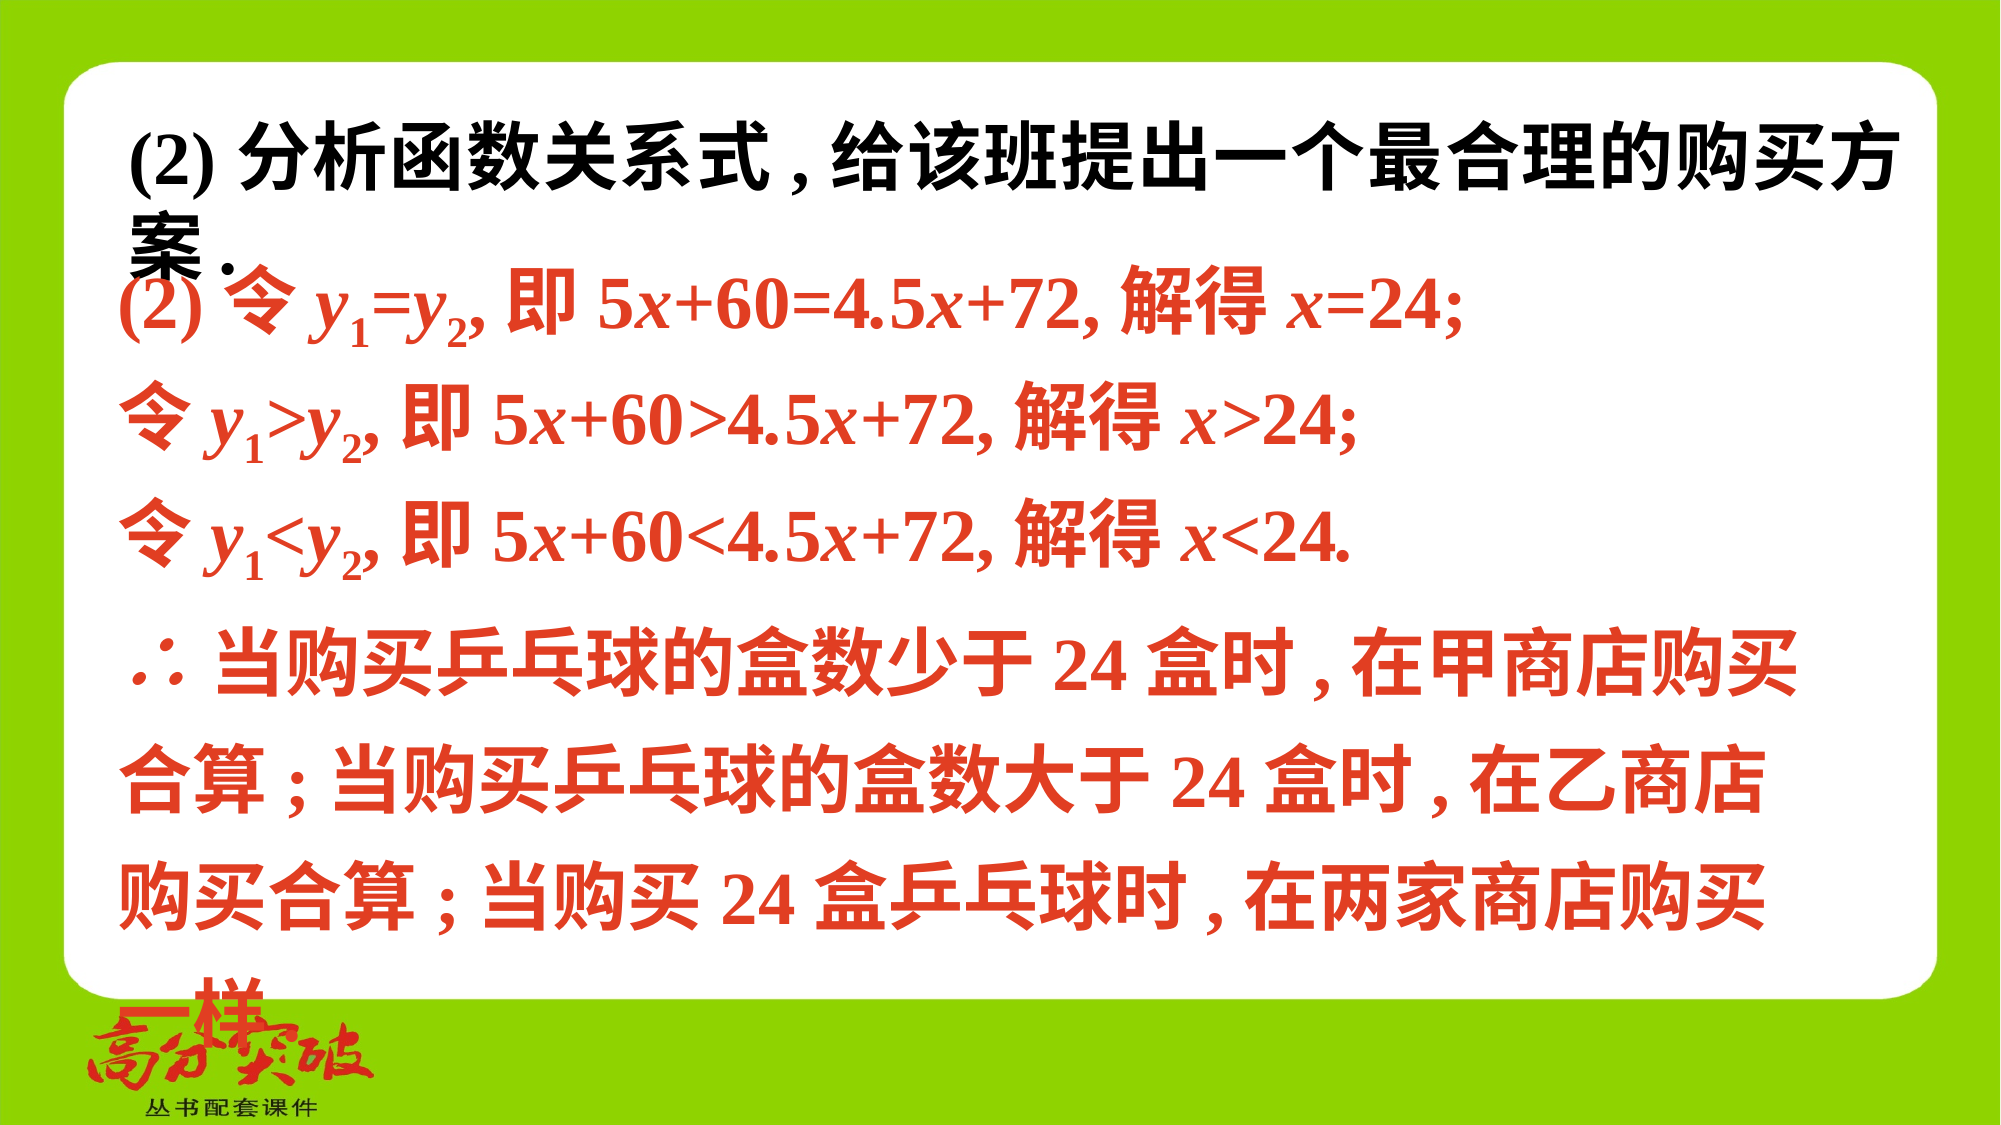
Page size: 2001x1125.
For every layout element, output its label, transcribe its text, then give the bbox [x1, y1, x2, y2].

text_box (2)令y1=y2,即5x+60=4.5x+72,解得x=24; 令y1>y2,即5x+60>4.5x+72,解得x>24; 令y1<y2,即5x+60<4.5x+72,解得x<24. ∴当购买乒乓球的盒数少于24盒时,在甲商店购买合算;当购买乒乓球的盒数大于24盒时,在乙商店购买合算;当购买24盒乒乓球时,在两家商店购买一样. [102, 231, 1854, 1064]
text_box (2)分析函数关系式,给该班提出一个最合理的购买方案. [113, 101, 1919, 207]
picture [0, 0, 2001, 1125]
